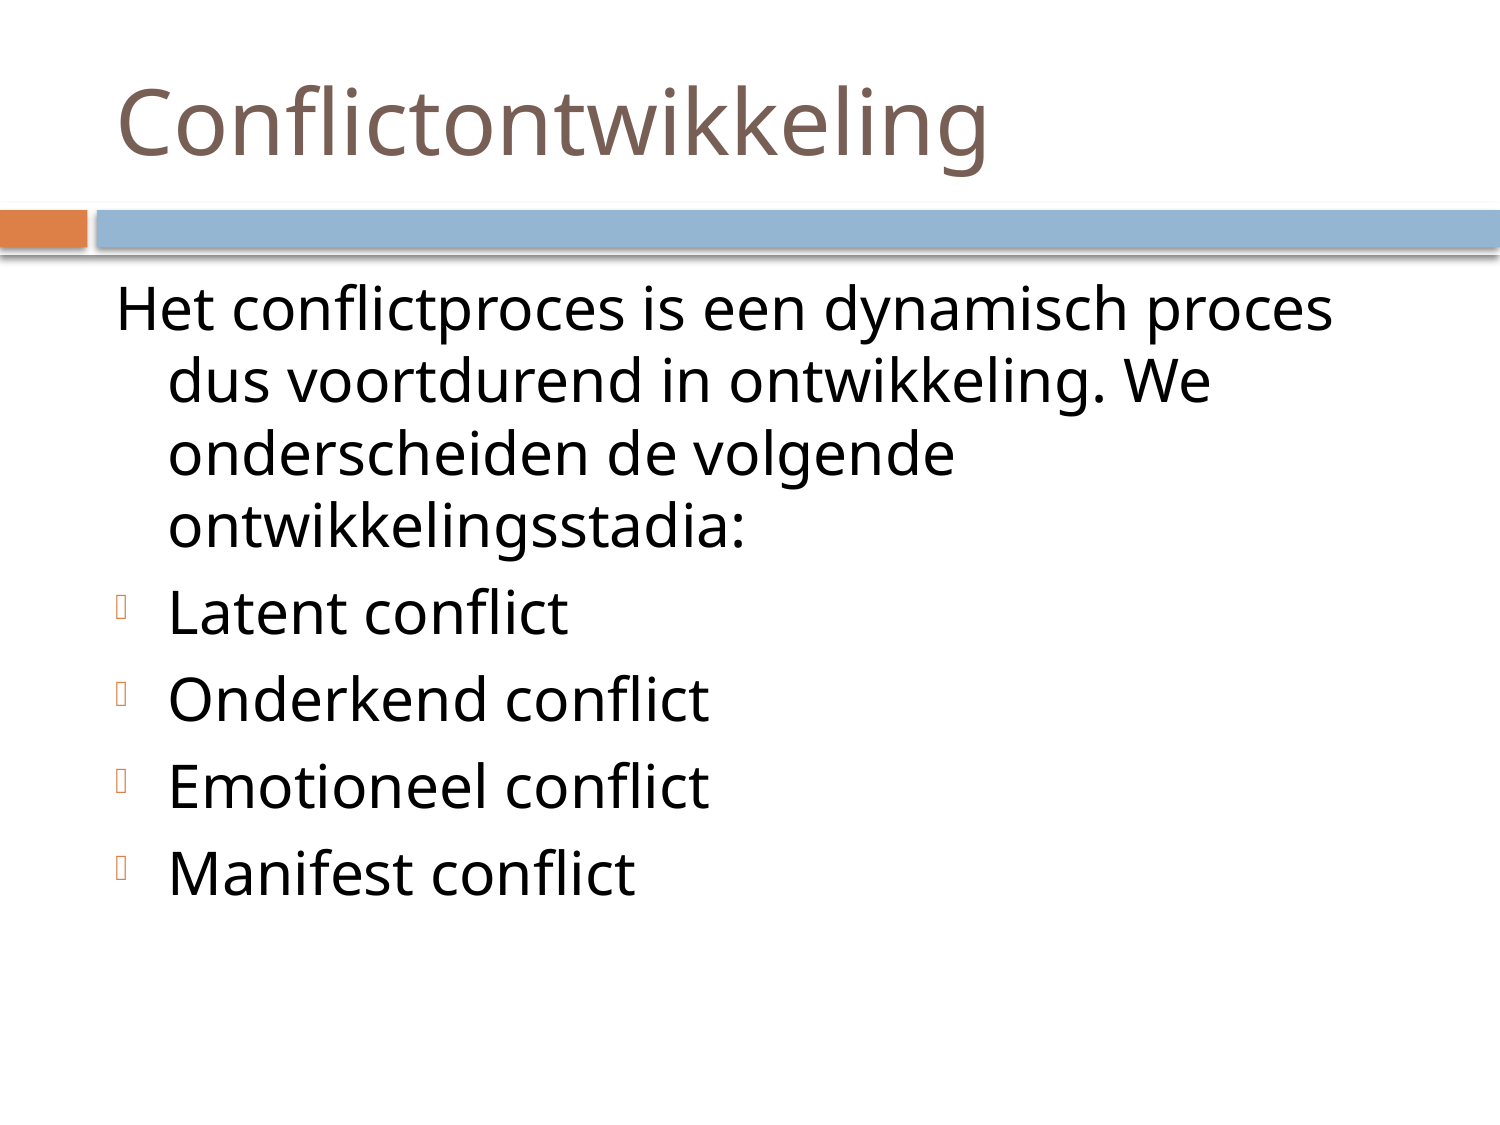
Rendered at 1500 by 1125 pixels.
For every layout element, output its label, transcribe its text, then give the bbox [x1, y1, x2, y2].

list Het conflictproces is een dynamisch proces dus voortdurend in ontwikkeling. We onderscheiden de volgende ontwikkelingsstadia: Latent conflict Onderkend conflict Emotioneel conflict Manifest conflict [100, 262, 1438, 1000]
title Conflictontwikkeling [100, 37, 1438, 200]
